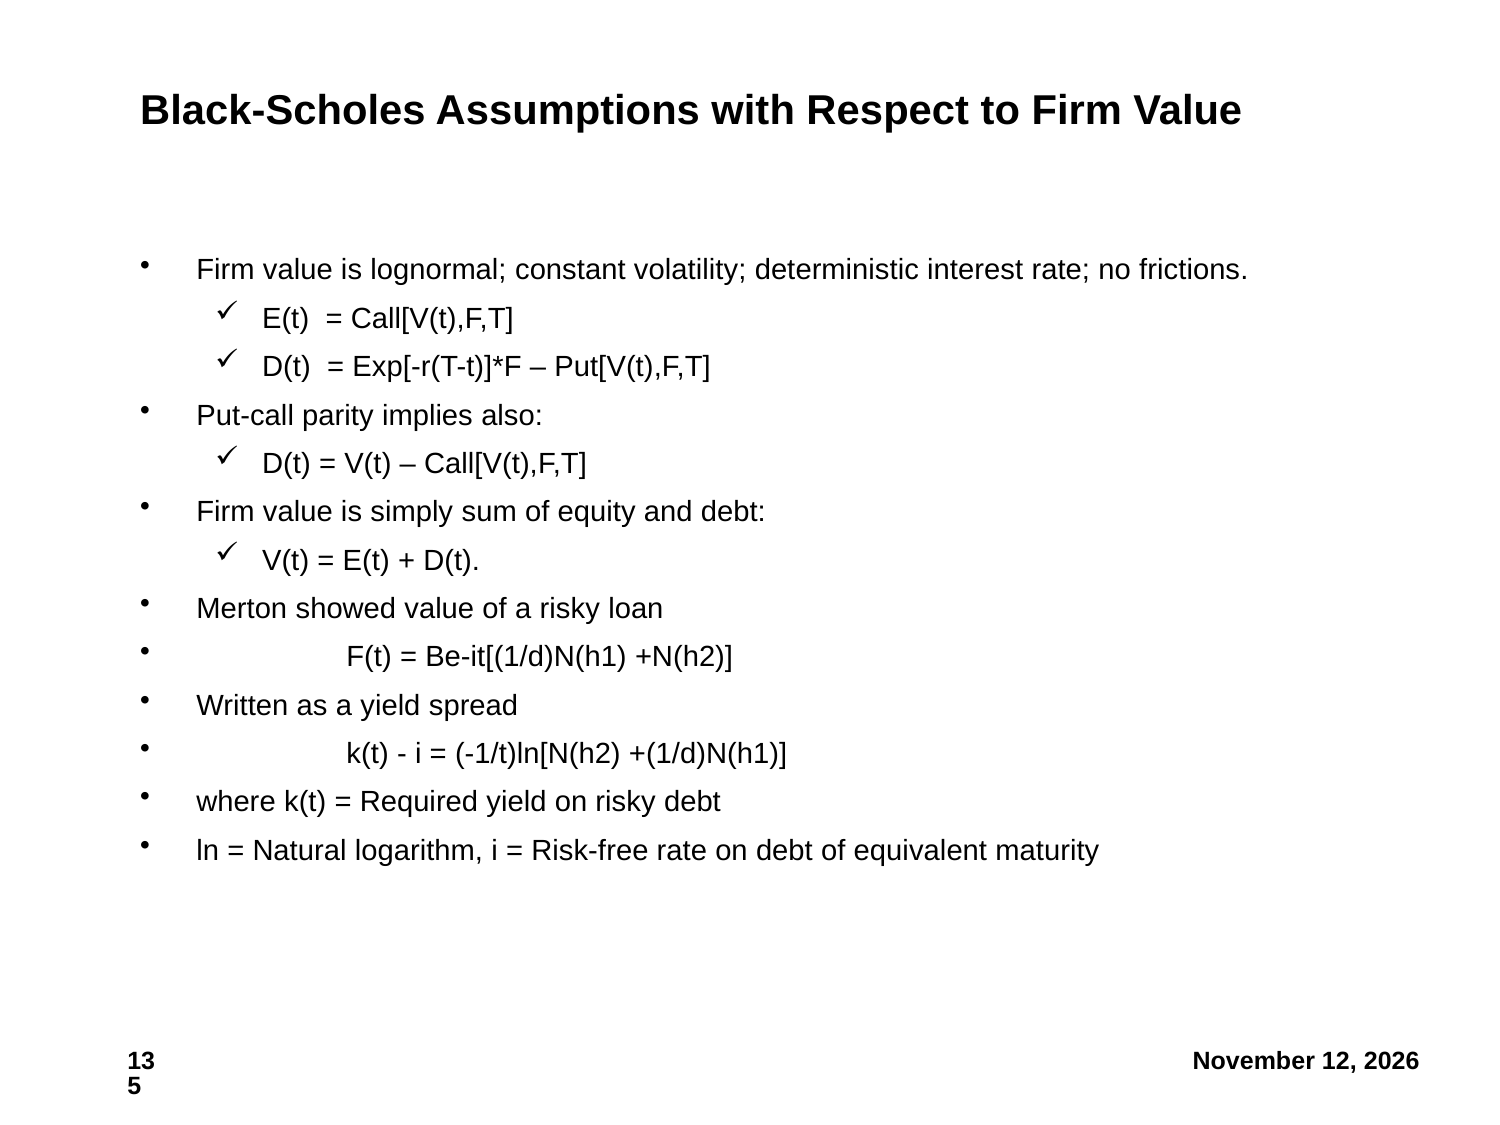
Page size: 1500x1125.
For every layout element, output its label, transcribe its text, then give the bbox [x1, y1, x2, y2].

title Black-Scholes Assumptions with Respect to Firm Value [124, 74, 1376, 226]
list Firm value is lognormal; constant volatility; deterministic interest rate; no frictions. E(t) = Call[V(t),F,T] D(t) = Exp[-r(T-t)]*F – Put[V(t),F,T] Put-call parity implies also: D(t) = V(t) – Call[V(t),F,T] Firm value is simply sum of equity and debt: V(t) = E(t) + D(t). Merton showed value of a risky loan F(t) = Be-it[(1/d)N(h1) +N(h2)] Written as a yield spread k(t) - i = (-1/t)ln[N(h2) +(1/d)N(h1)] where k(t) = Required yield on risky debt ln = Natural logarithm, i = Risk-free rate on debt of equivalent maturity [124, 249, 1376, 938]
